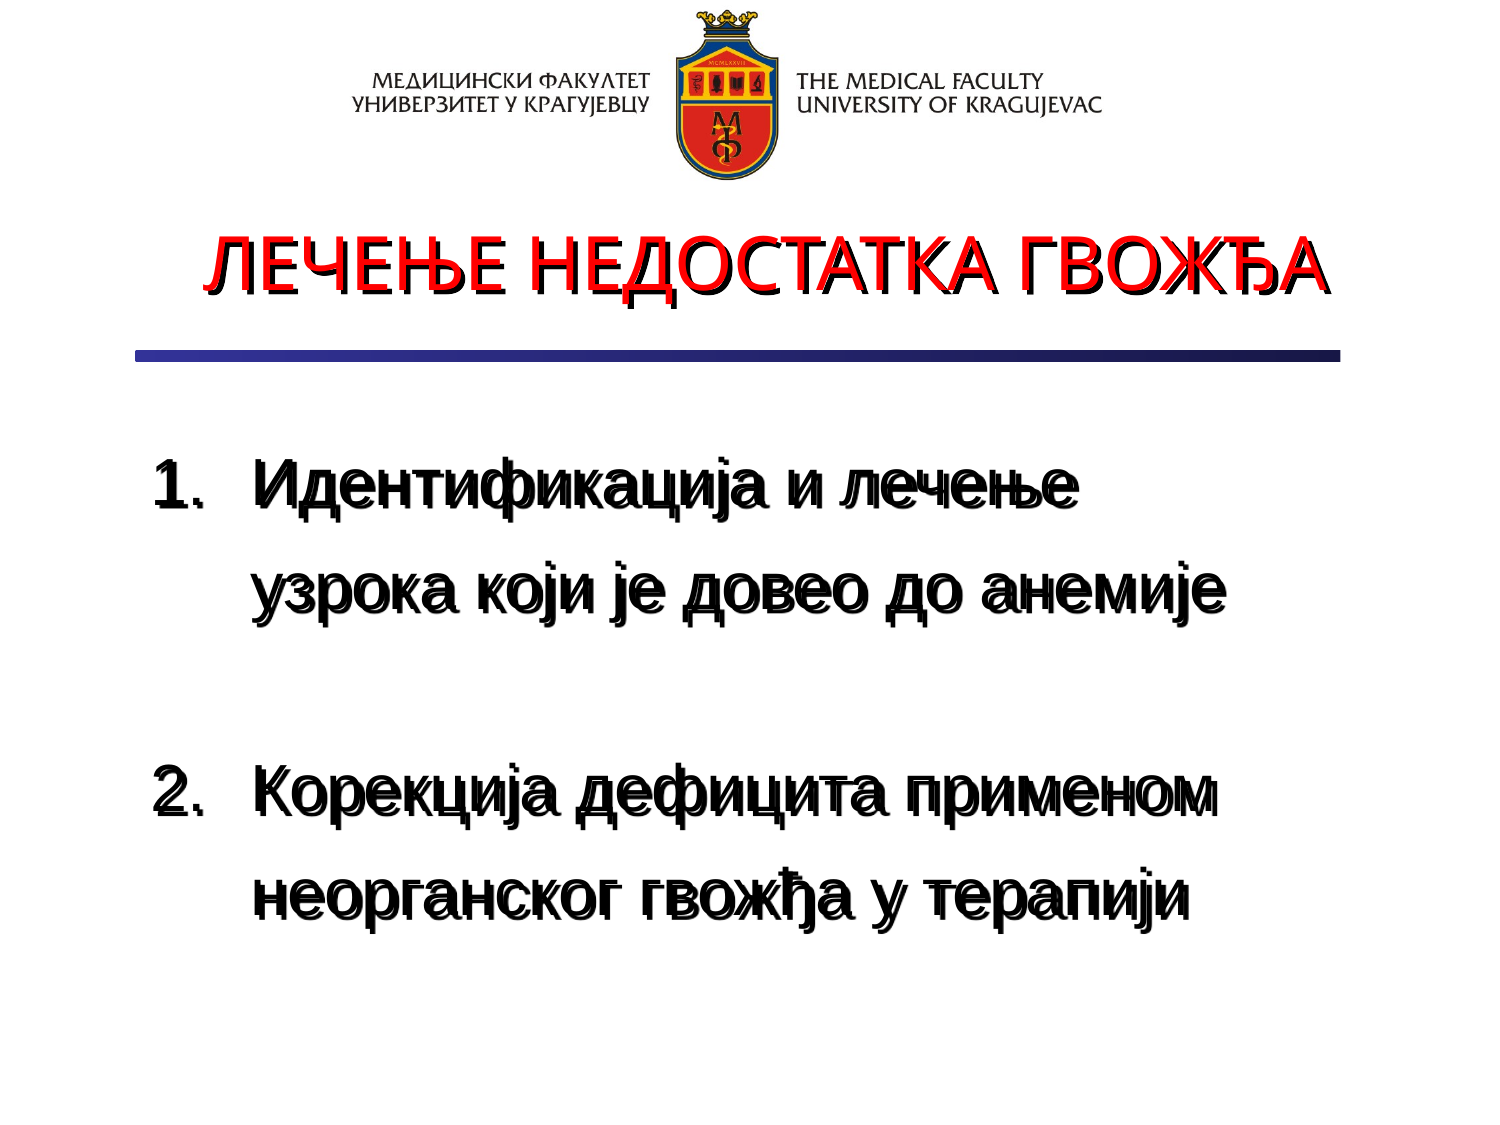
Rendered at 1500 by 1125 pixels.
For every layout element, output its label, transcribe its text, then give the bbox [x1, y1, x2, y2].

list Идентификација и лечење узрока који је довео до анемије Корекција дефицита применом неорганског гвожђа у терапији [135, 407, 1317, 995]
text_box ЛЕЧЕЊЕ НЕДОСТАТКА ГВОЖЂА [189, 207, 1343, 313]
picture [328, 0, 1125, 191]
text_box [135, 350, 1341, 362]
